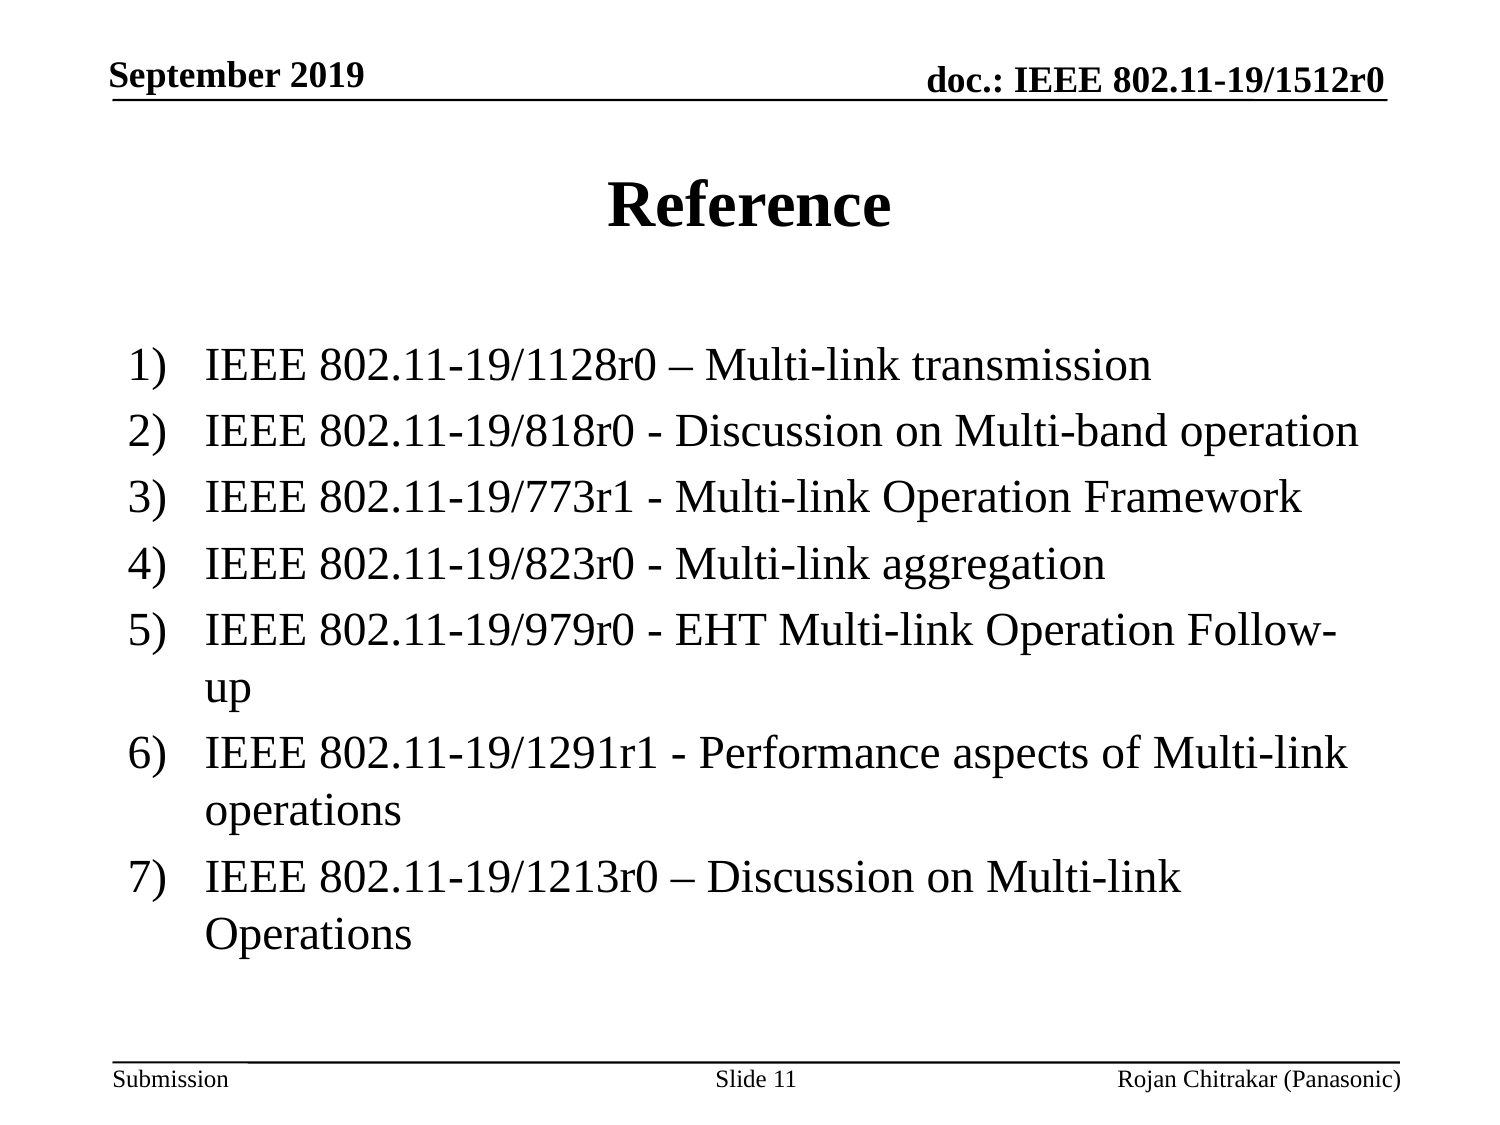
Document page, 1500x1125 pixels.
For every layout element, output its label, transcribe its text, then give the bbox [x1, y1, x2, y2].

title Reference [112, 112, 1388, 288]
list IEEE 802.11-19/1128r0 – Multi-link transmission IEEE 802.11-19/818r0 - Discussion on Multi-band operation IEEE 802.11-19/773r1 - Multi-link Operation Framework IEEE 802.11-19/823r0 - Multi-link aggregation IEEE 802.11-19/979r0 - EHT Multi-link Operation Follow-up IEEE 802.11-19/1291r1 - Performance aspects of Multi-link operations IEEE 802.11-19/1213r0 – Discussion on Multi-link Operations [112, 324, 1388, 1000]
footer Rojan Chitrakar (Panasonic) [949, 1061, 1402, 1093]
slide_number Slide 11 [712, 1061, 800, 1093]
